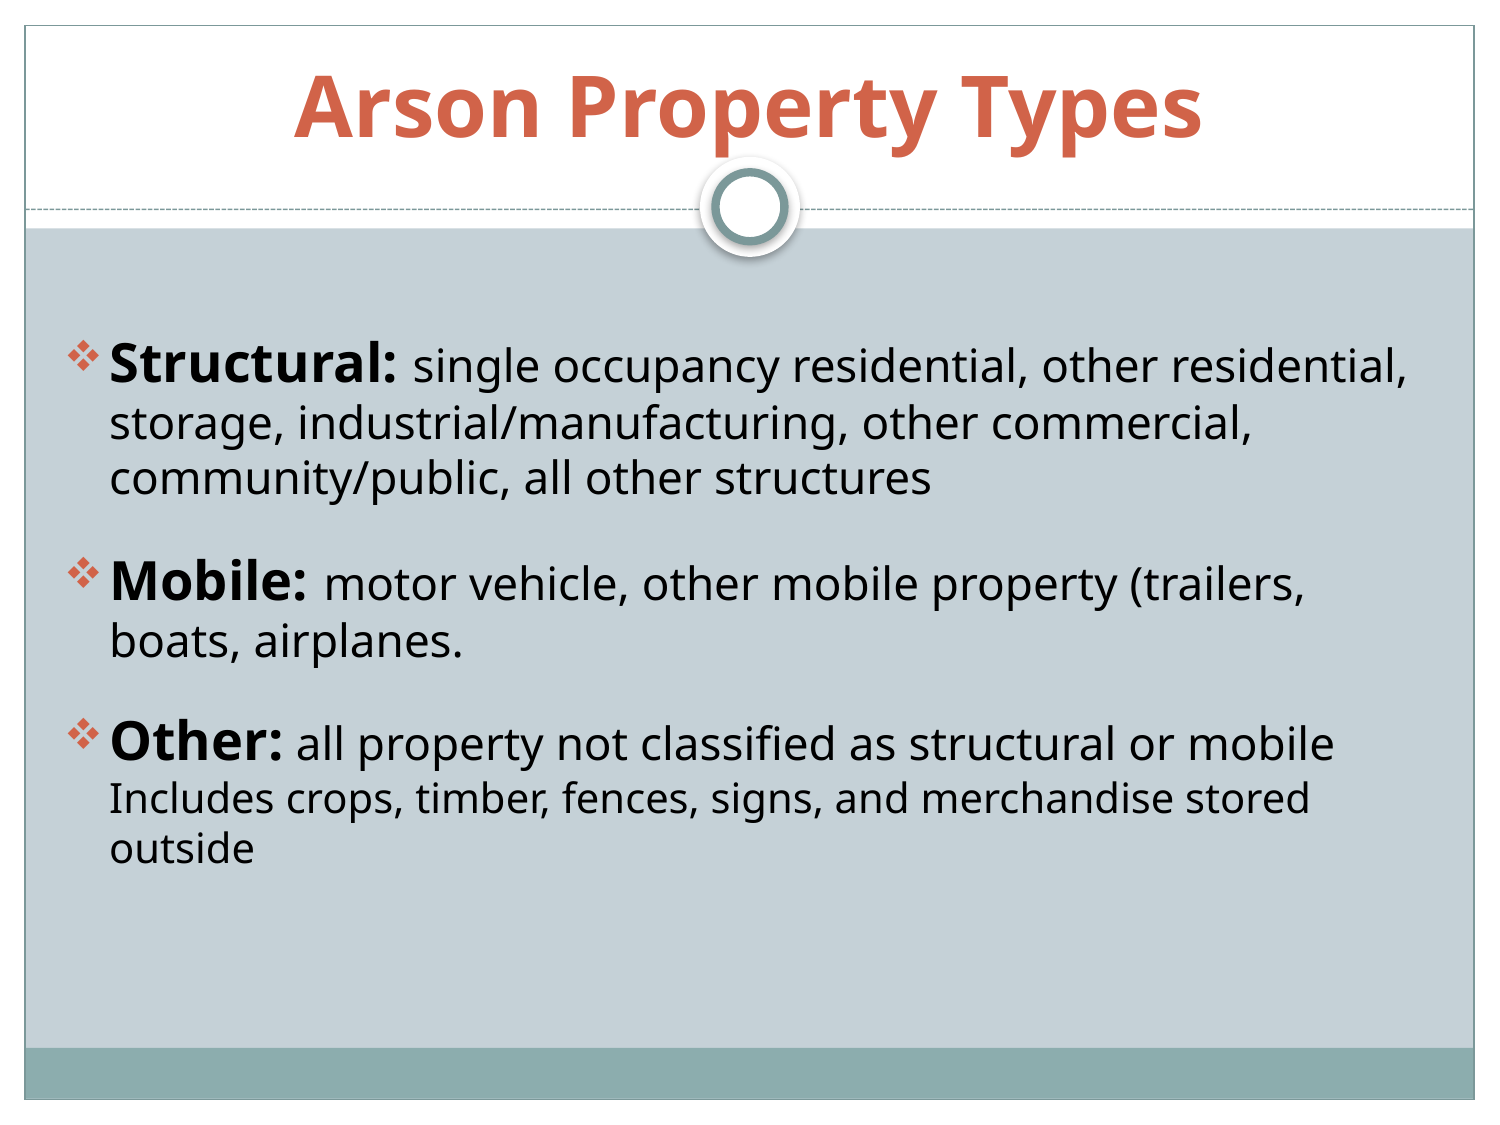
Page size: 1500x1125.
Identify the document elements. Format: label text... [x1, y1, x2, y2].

list Structural: single occupancy residential, other residential, storage, industrial/manufacturing, other commercial, community/public, all other structures Mobile: motor vehicle, other mobile property (trailers, boats, airplanes. Other: all property not classified as structural or mobile Includes crops, timber, fences, signs, and merchandise stored outside [49, 250, 1445, 1001]
title Arson Property Types [49, 37, 1450, 162]
